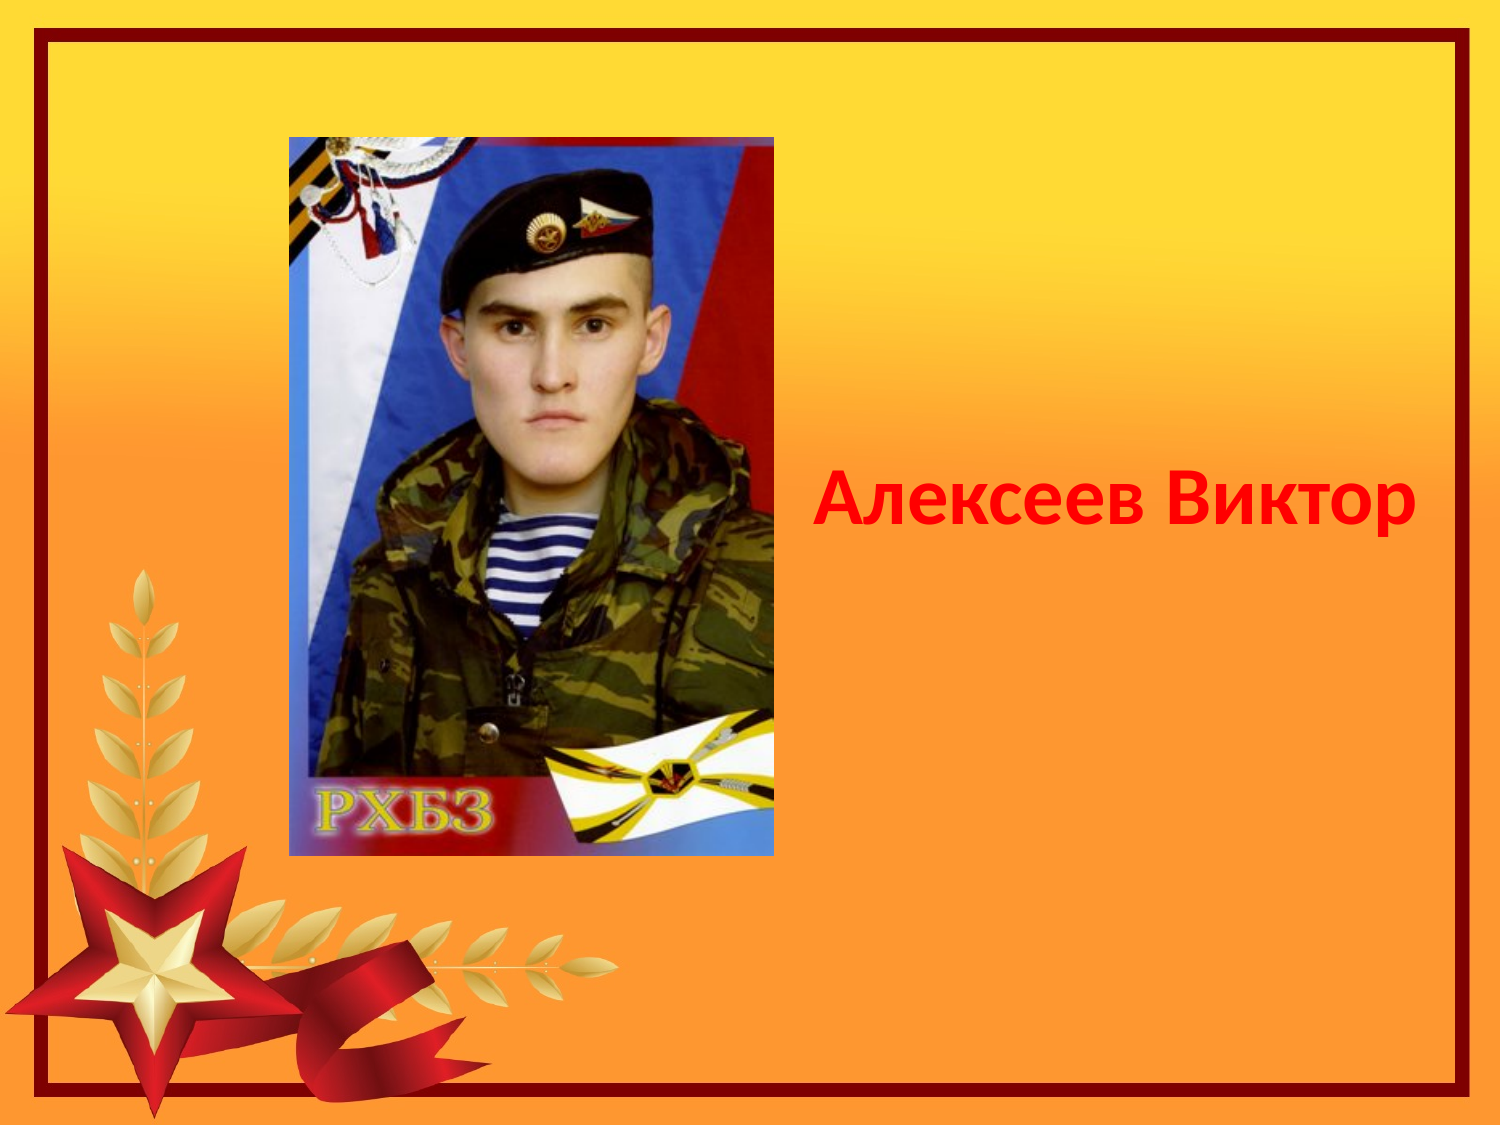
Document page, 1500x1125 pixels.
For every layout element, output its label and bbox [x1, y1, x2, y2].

picture [0, 0, 1500, 1125]
list [289, 136, 774, 856]
